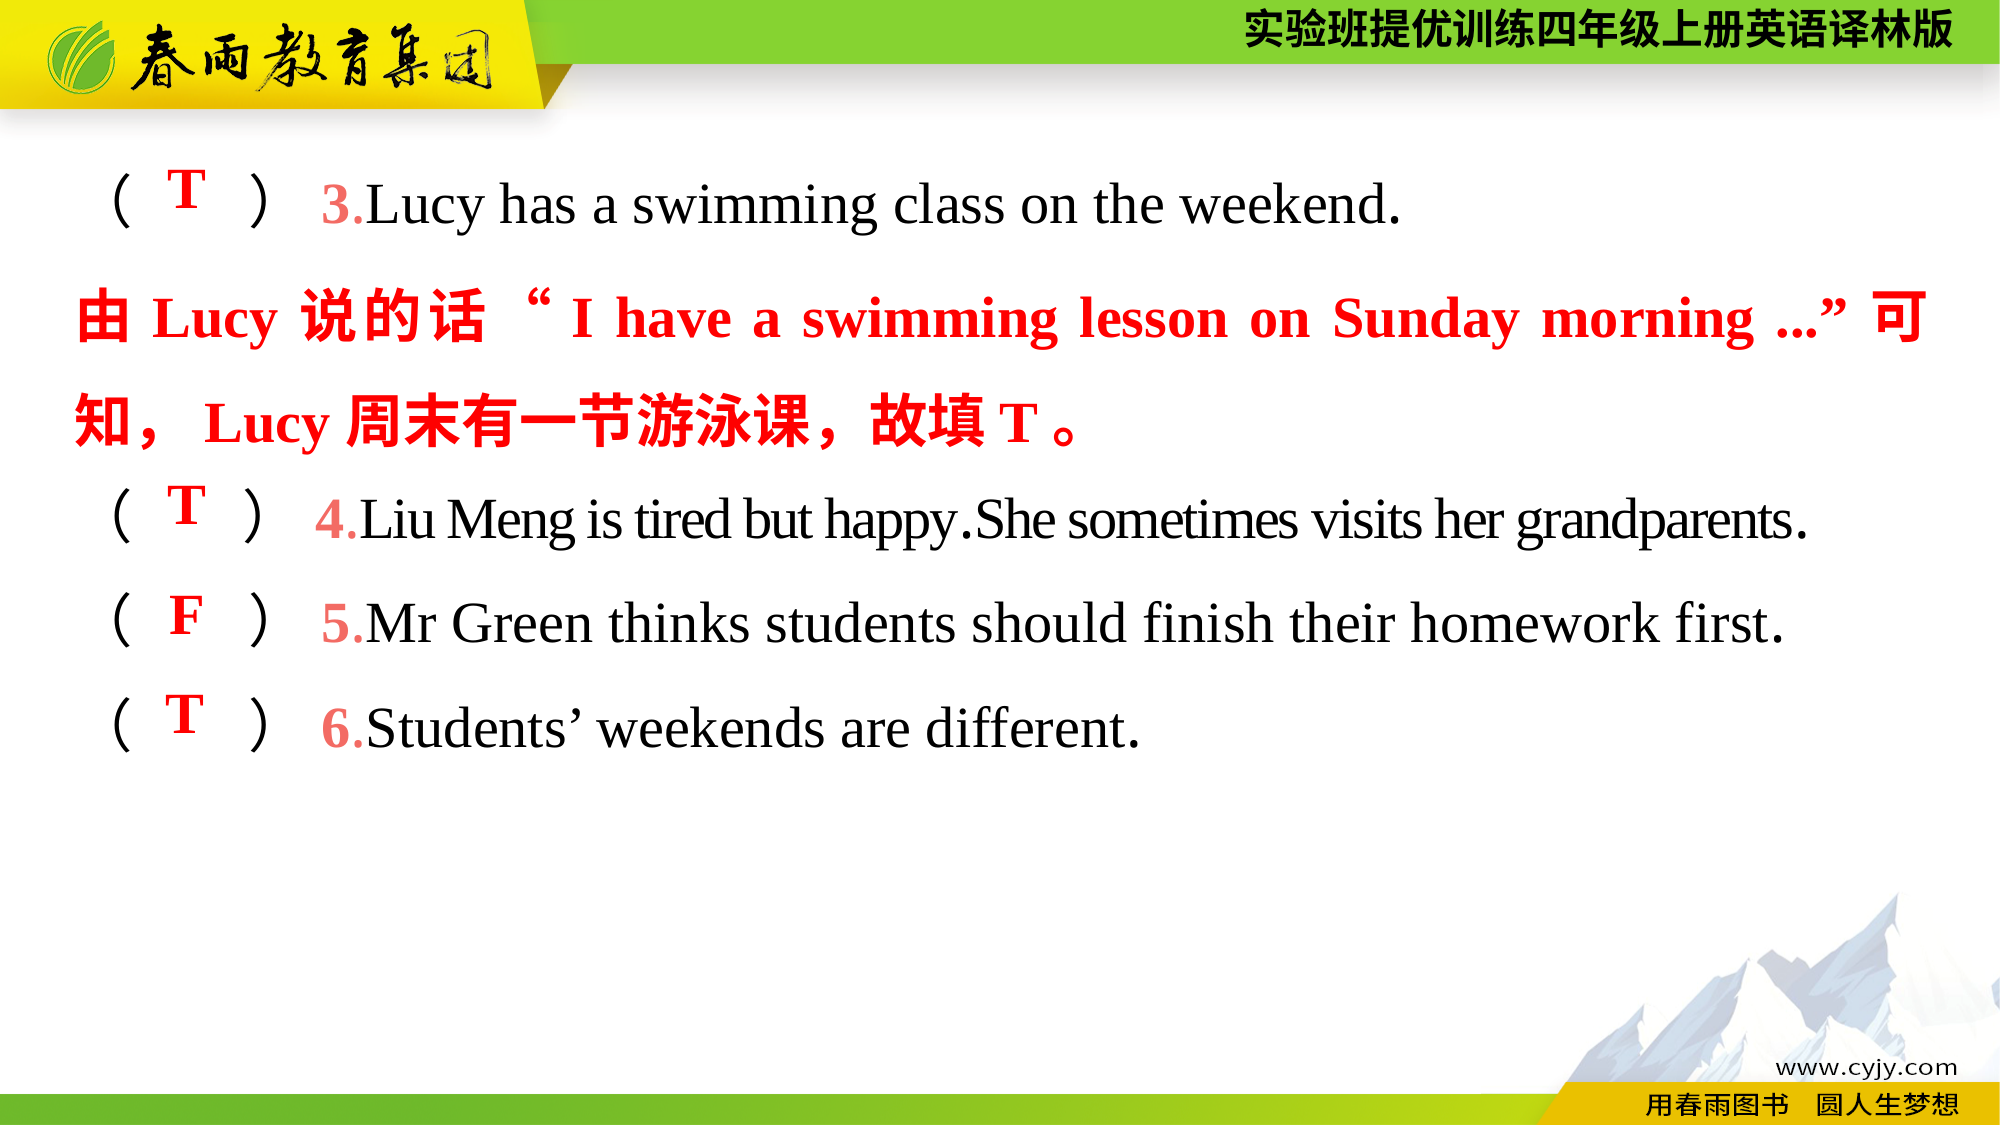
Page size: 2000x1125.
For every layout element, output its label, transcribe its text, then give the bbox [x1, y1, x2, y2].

list （ ）3.Lucy has a swimming class on the weekend. （ ）4.Liu Meng is tired but happy.She sometimes visits her grandparents. （ ）5.Mr Green thinks students should finish their homework first. （ ）6.Students’ weekends are different. [59, 122, 1944, 236]
text_box T [150, 667, 220, 753]
text_box T [152, 143, 222, 228]
picture [0, 0, 2000, 1125]
text_box 由Lucy说的话“I have a swimming lesson on Sunday morning ...”可知，Lucy周末有一节游泳课，故填T。 [59, 236, 1944, 462]
list （ ）3.Lucy has a swimming class on the weekend. （ ）4.Liu Meng is tired but happy.She sometimes visits her grandparents. （ ）5.Mr Green thinks students should finish their homework first. （ ）6.Students’ weekends are different. [59, 462, 1944, 774]
text_box F [154, 568, 221, 654]
text_box T [152, 458, 222, 544]
